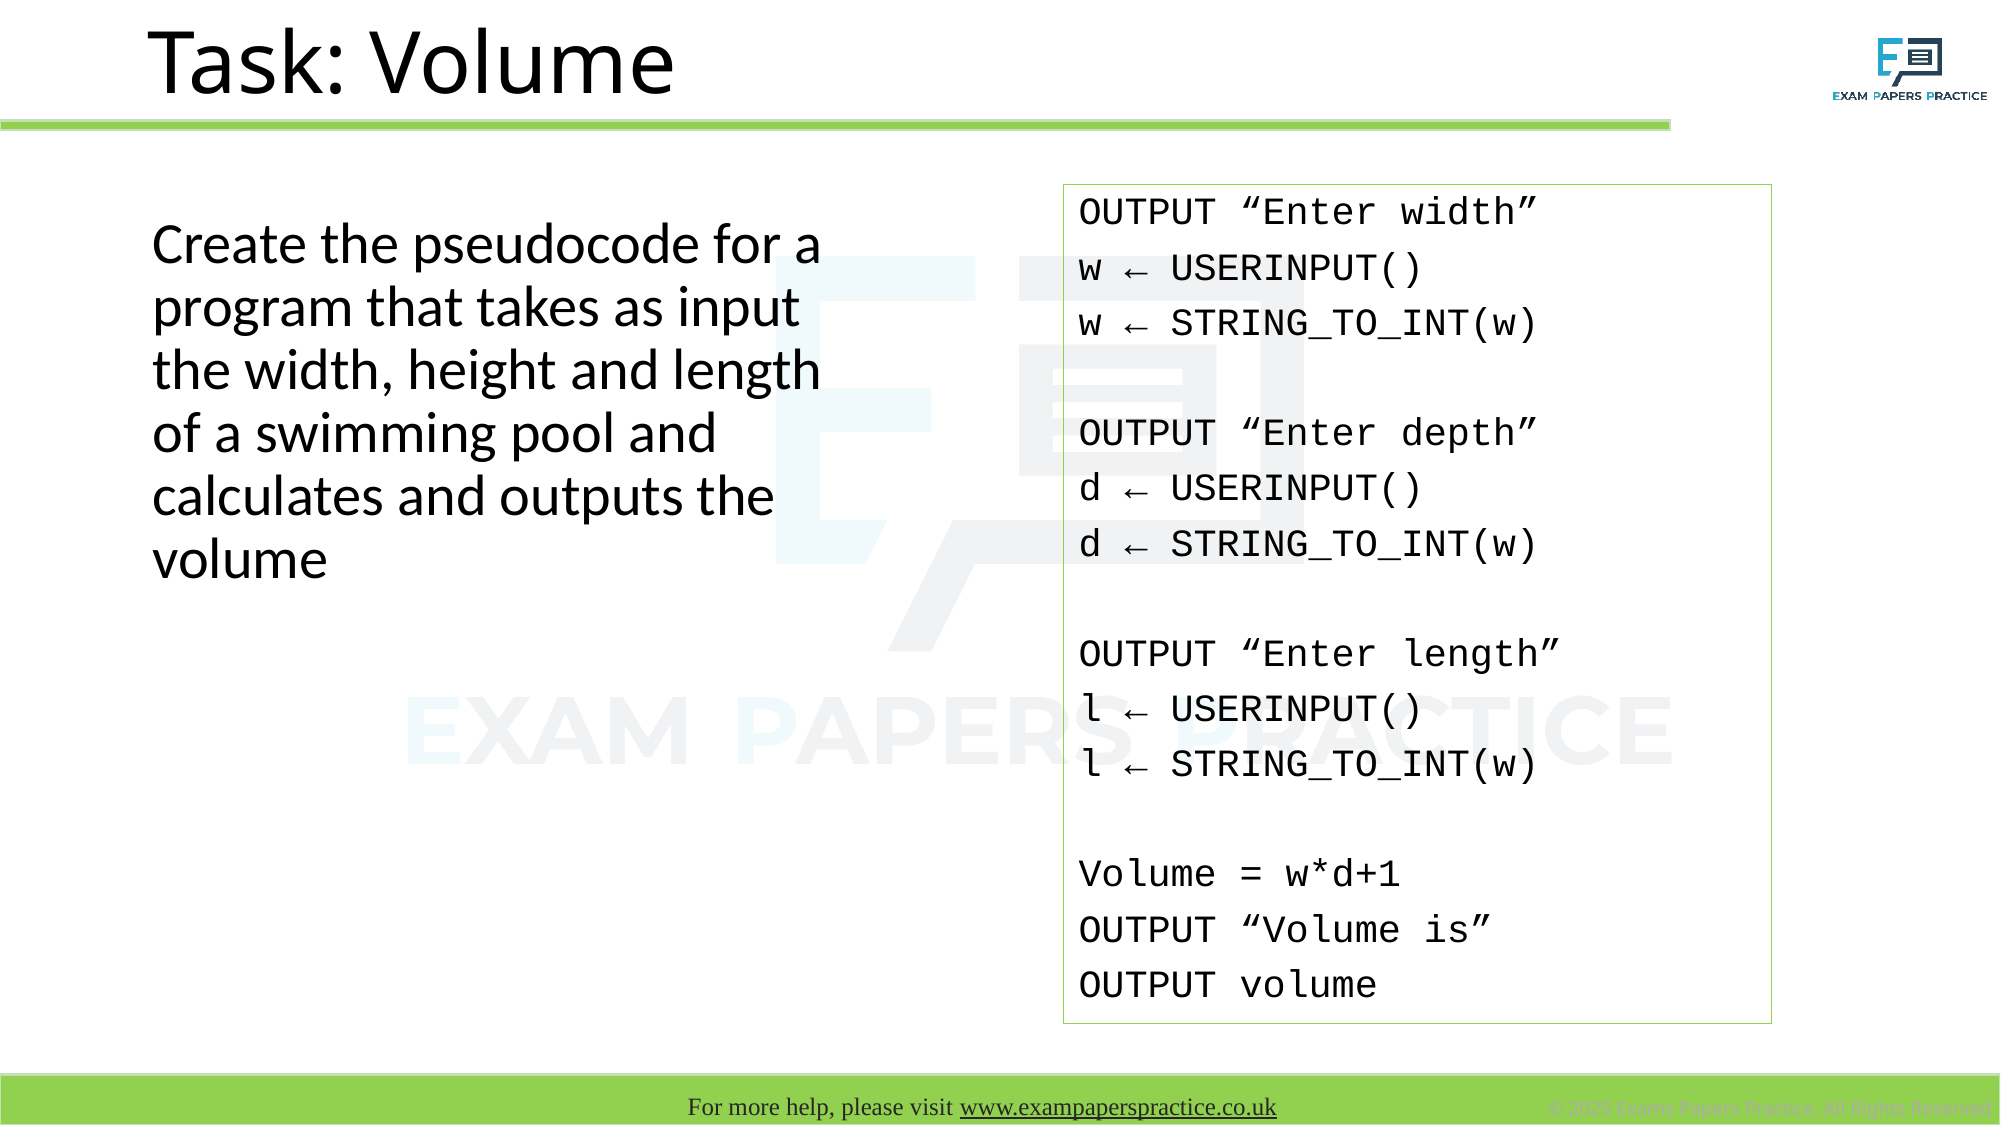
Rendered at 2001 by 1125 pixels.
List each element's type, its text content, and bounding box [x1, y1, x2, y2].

title Task: Volume [132, 11, 1858, 121]
text_box OUTPUT “Enter width” w ← USERINPUT() w ← STRING_TO_INT(w) OUTPUT “Enter depth” d ← USERINPUT() d ← STRING_TO_INT(w) OUTPUT “Enter length” l ← USERINPUT() l ← STRING_TO_INT(w) Volume = w*d+1 OUTPUT “Volume is” OUTPUT volume [1063, 184, 1772, 1024]
list Create the pseudocode for a program that takes as input the width, height and length of a swimming pool and calculates and outputs the volume [137, 205, 892, 920]
